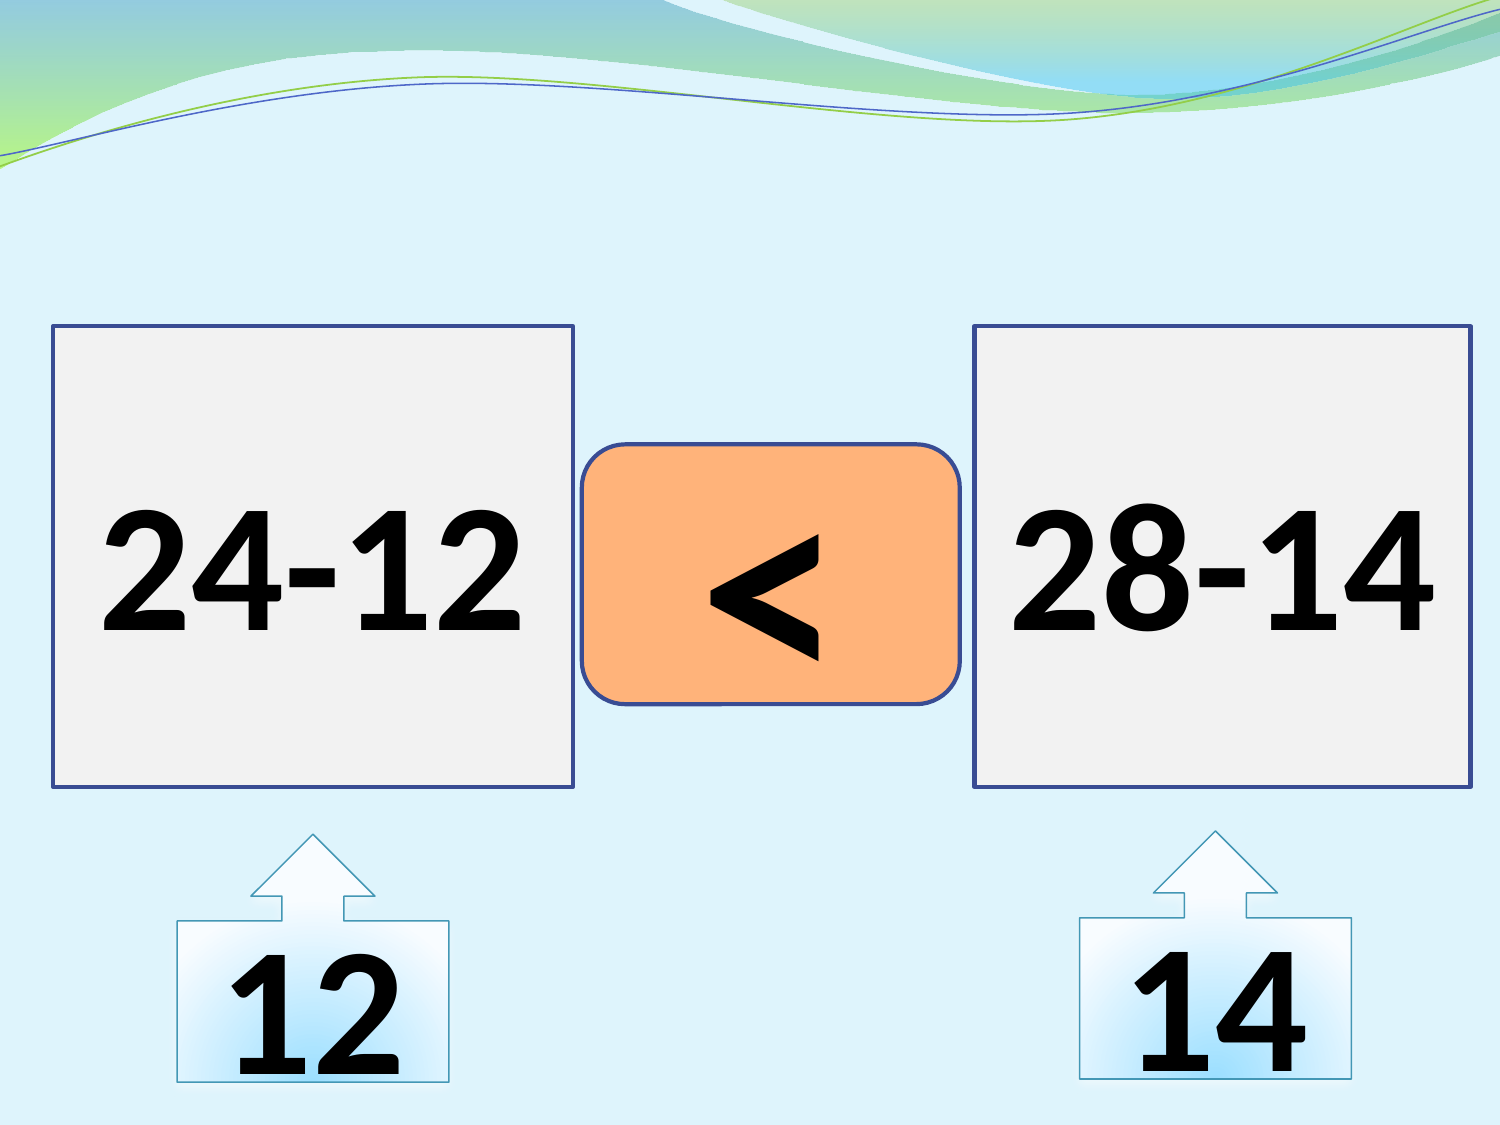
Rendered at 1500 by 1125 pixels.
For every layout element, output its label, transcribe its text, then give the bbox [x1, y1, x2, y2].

text_box 14 [1078, 830, 1353, 1080]
text_box 24-12 [51, 324, 575, 789]
text_box < [579, 442, 962, 707]
text_box 28-14 [972, 324, 1473, 789]
text_box 12 [176, 833, 450, 1083]
